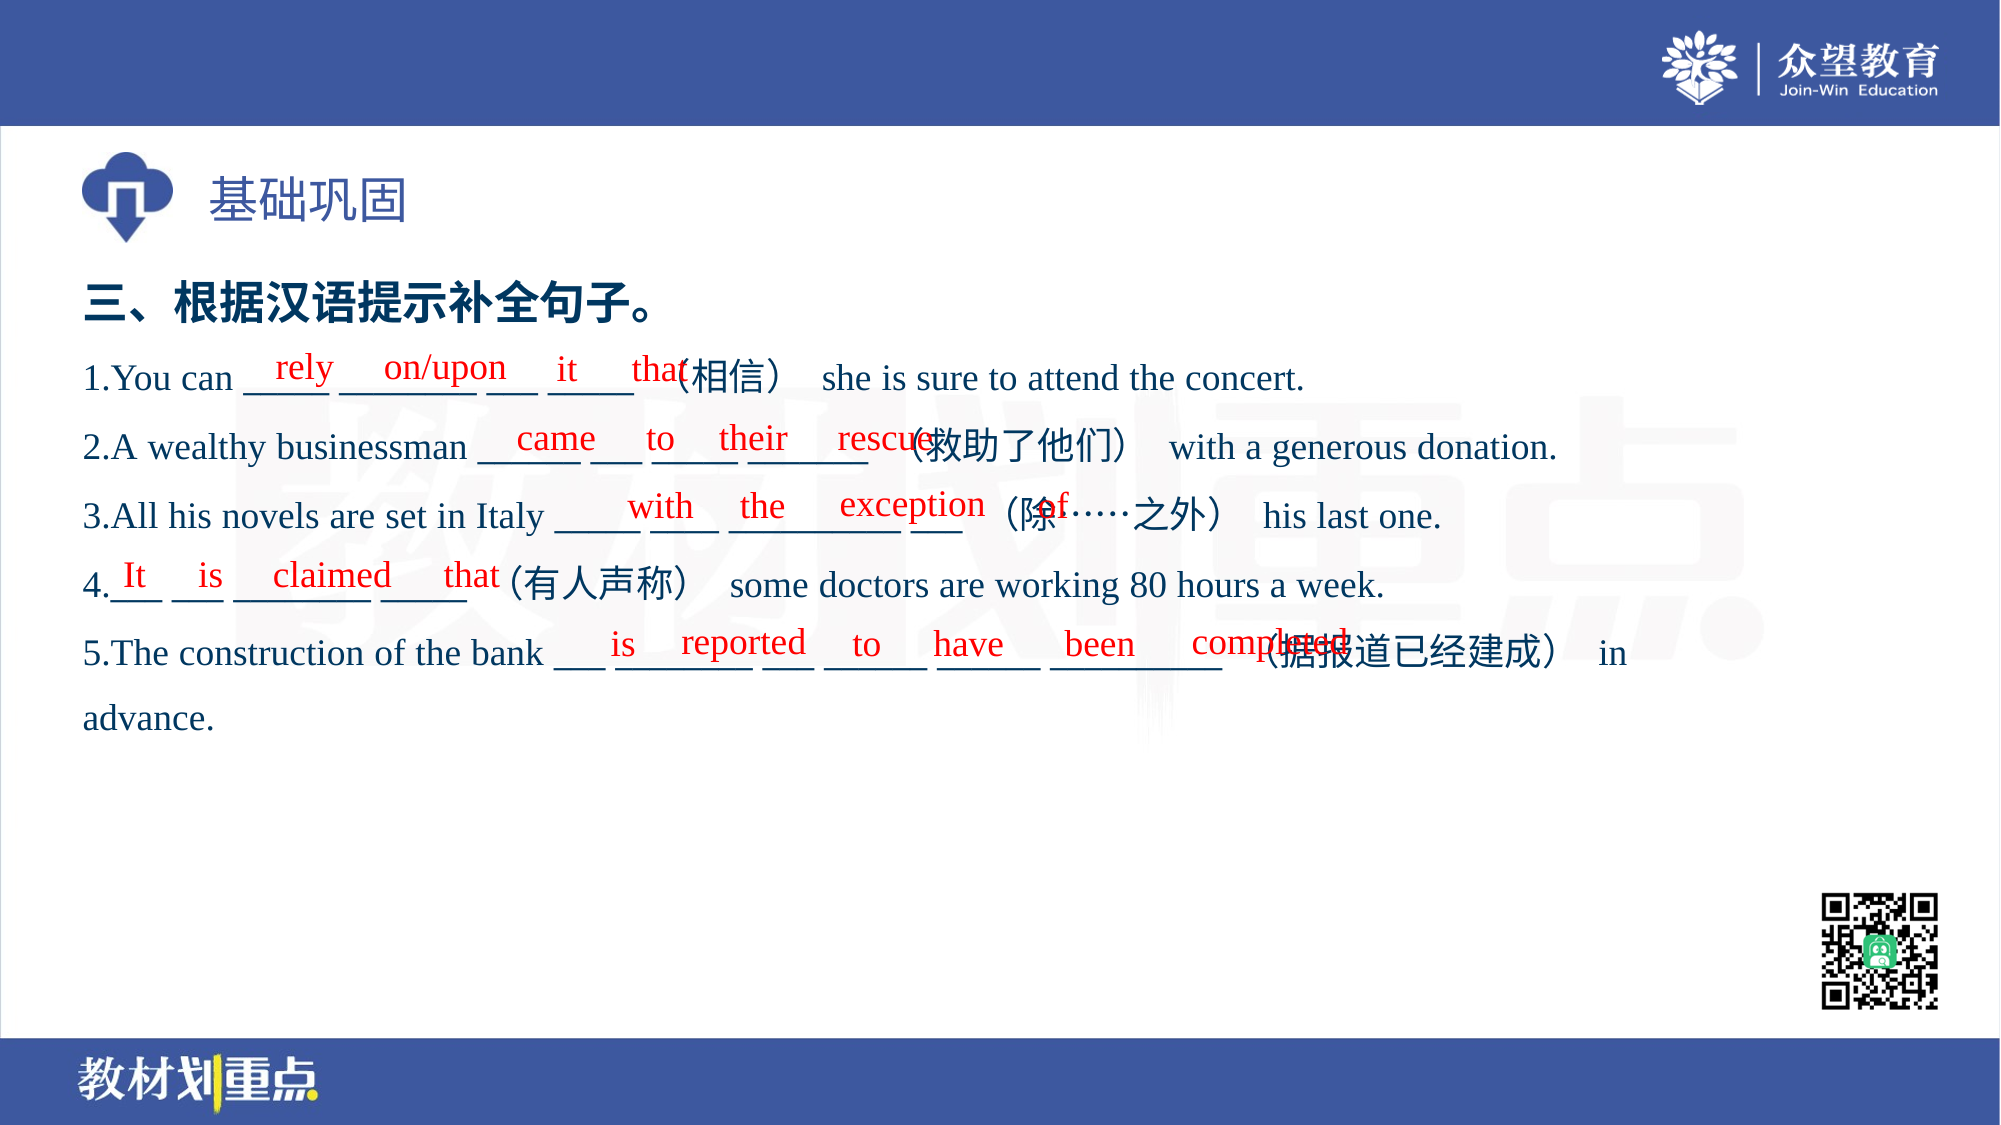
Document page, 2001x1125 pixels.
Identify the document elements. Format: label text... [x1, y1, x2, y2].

text_box It [109, 530, 160, 589]
text_box their [705, 393, 802, 452]
text_box completed [1178, 597, 1362, 656]
text_box of [1023, 461, 1083, 520]
text_box claimed [259, 530, 406, 589]
text_box that [430, 530, 514, 589]
text_box it [543, 324, 592, 383]
text_box rescue [823, 393, 948, 452]
text_box 三、根据汉语提示补全句子。 [82, 247, 1817, 329]
text_box on/upon [370, 322, 521, 381]
text_box exception [826, 459, 1000, 518]
text_box that [618, 324, 702, 383]
text_box with [613, 461, 708, 520]
text_box 1.You can _____ ________ ___ _____ （相信） she is sure to attend the concert. 2.A wealthy businessman ______ ___ _____ _______ （救助了他们） with a generous donation. 3.All his novels are set in Italy _____ ____ __________ ___ （除……之外） his last one. 4.___ ___ ________ _____ （有人声称） some doctors are working 80 hours a week. 5.The construction of the bank ___ ________ ___ ______ ______ __________ （据报道已经建成） in advance. [82, 329, 1817, 732]
text_box is [596, 599, 650, 658]
text_box is [184, 530, 237, 589]
text_box reported [667, 597, 821, 656]
text_box to [838, 599, 896, 658]
text_box came [503, 393, 610, 452]
text_box been [1051, 599, 1150, 658]
text_box the [726, 461, 800, 520]
text_box rely [261, 322, 348, 381]
picture [0, 0, 2000, 1125]
text_box to [632, 393, 689, 452]
text_box have [919, 599, 1018, 658]
